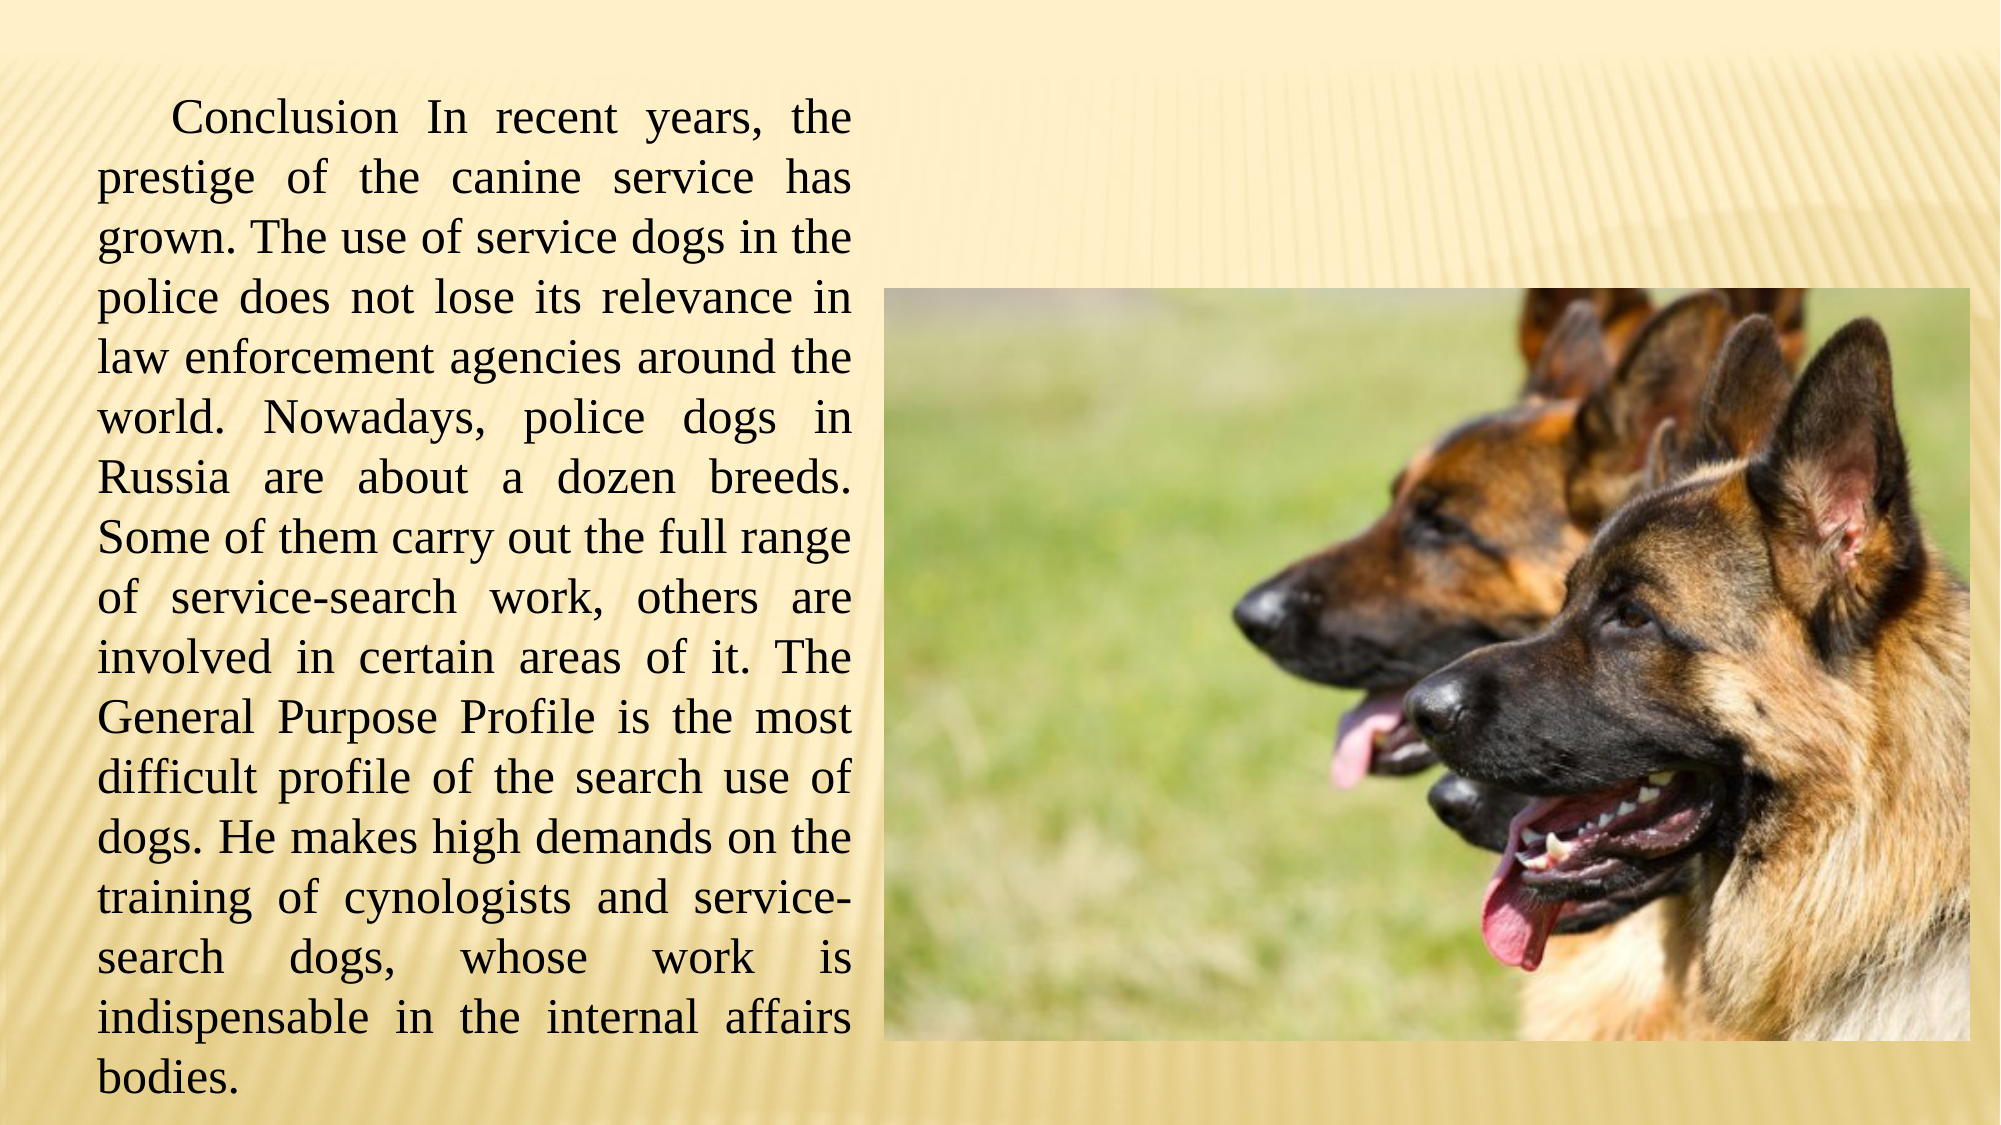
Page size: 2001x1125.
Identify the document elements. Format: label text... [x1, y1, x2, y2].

picture [884, 288, 1970, 1042]
text_box Conclusion In recent years, the prestige of the canine service has grown. The use of service dogs in the police does not lose its relevance in law enforcement agencies around the world. Nowadays, police dogs in Russia are about a dozen breeds. Some of them carry out the full range of service-search work, others are involved in certain areas of it. The General Purpose Profile is the most difficult profile of the search use of dogs. He makes high demands on the training of cynologists and service-search dogs, whose work is indispensable in the internal affairs bodies. [82, 76, 868, 1111]
